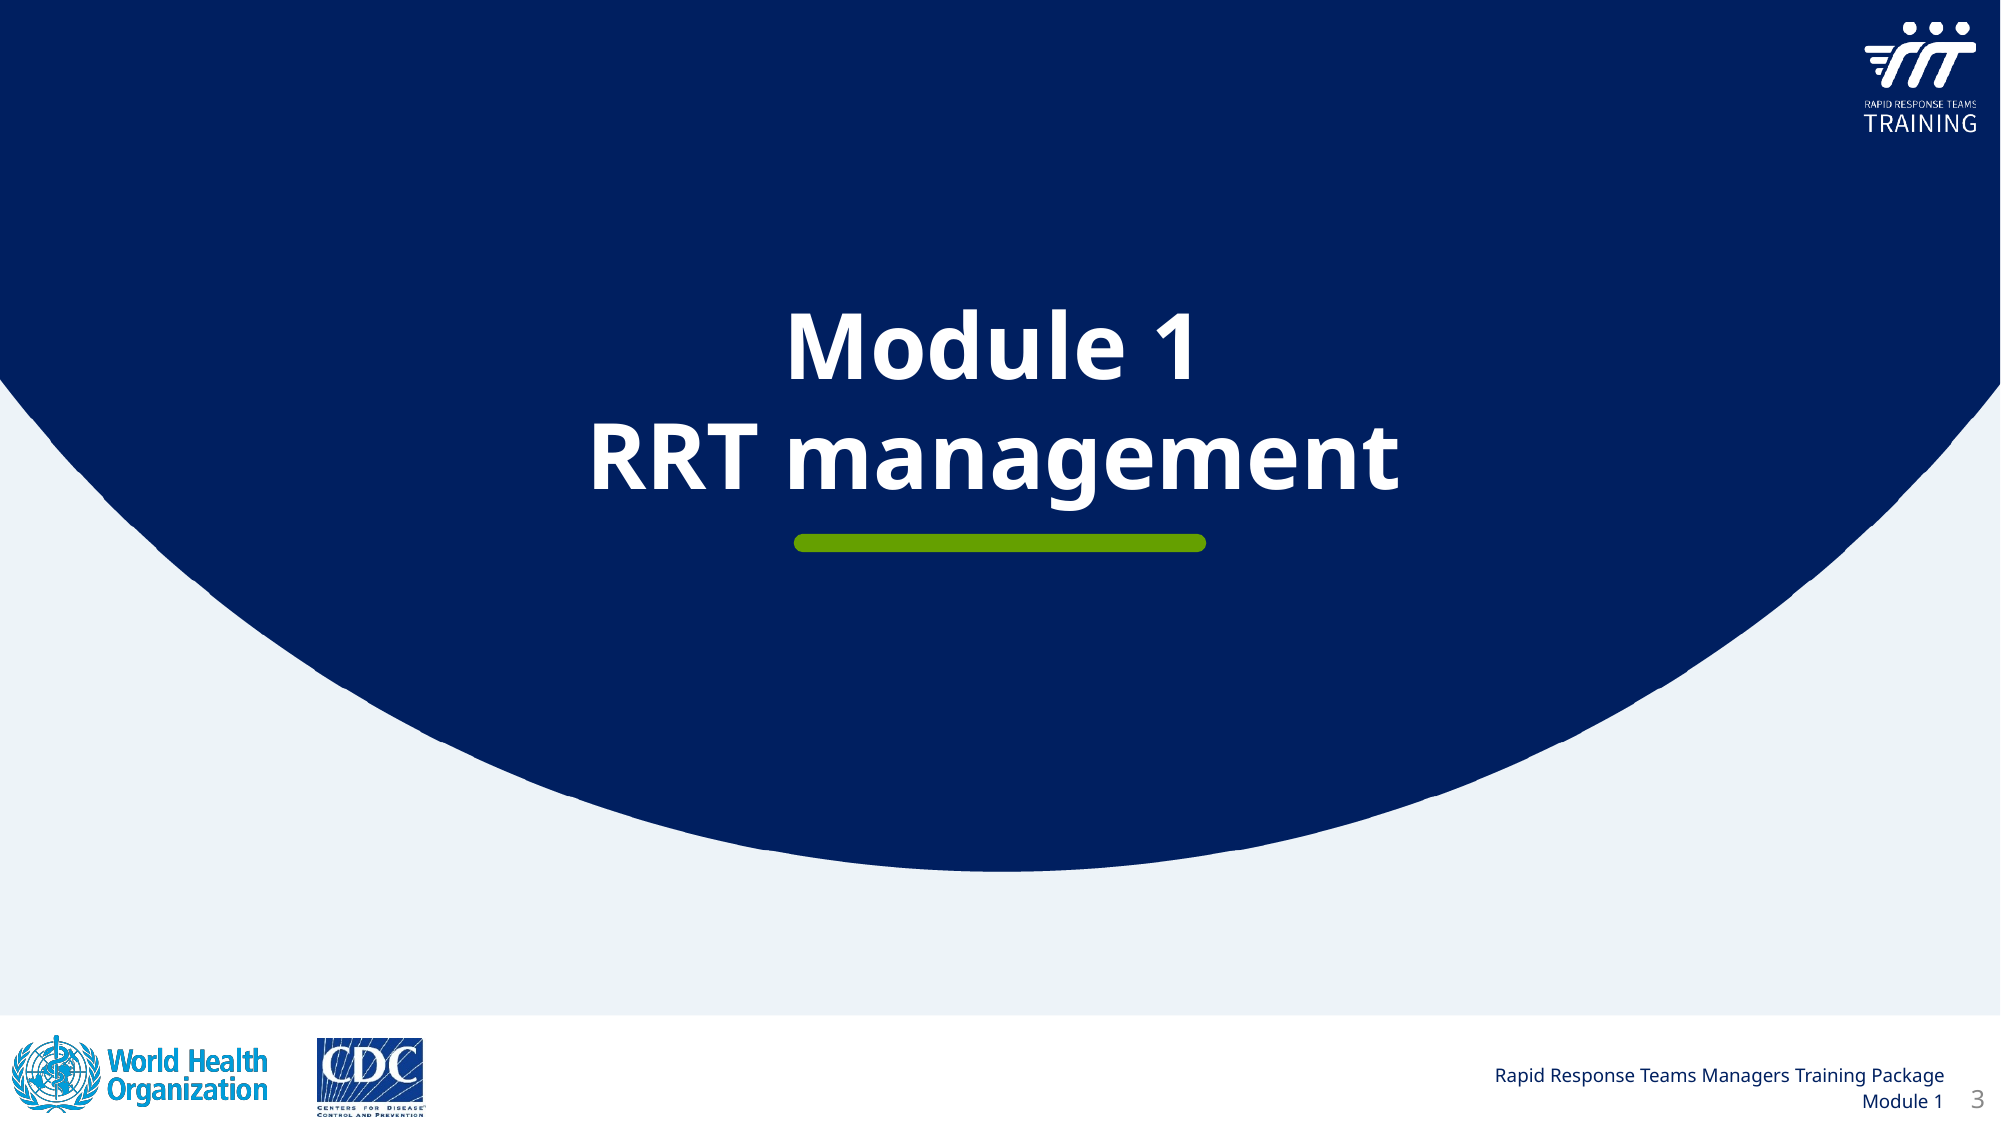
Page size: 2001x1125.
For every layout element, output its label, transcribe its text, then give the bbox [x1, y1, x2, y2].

picture [0, 0, 2001, 904]
text_box Module 1 RRT management [416, 280, 1571, 516]
picture [12, 1083, 48, 1113]
picture [59, 1035, 267, 1113]
picture [36, 1088, 78, 1105]
picture [12, 1035, 54, 1068]
picture [34, 1054, 43, 1078]
text_box 3 [1557, 1076, 1993, 1121]
picture [50, 1108, 62, 1113]
picture [71, 1053, 90, 1091]
picture [22, 1062, 26, 1077]
picture [40, 1062, 47, 1070]
picture [317, 1038, 426, 1117]
picture [24, 1054, 36, 1087]
picture [46, 1056, 54, 1062]
picture [30, 1083, 37, 1091]
text_box [793, 533, 1207, 553]
